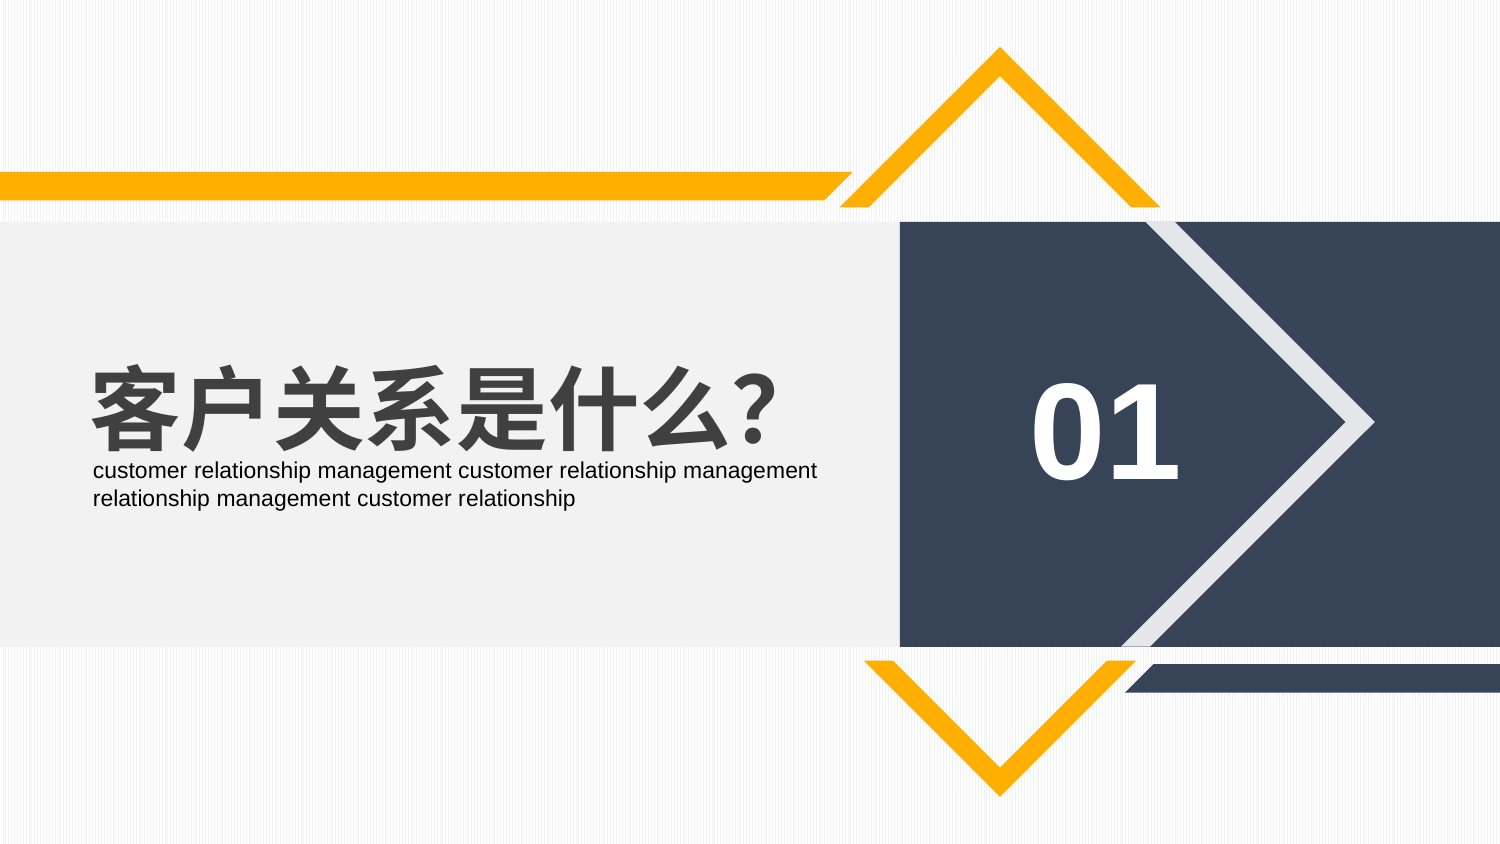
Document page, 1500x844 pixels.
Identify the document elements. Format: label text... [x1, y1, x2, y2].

text_box 客户关系是什么？ [75, 322, 863, 470]
text_box [0, 221, 899, 648]
text_box [899, 221, 1343, 648]
text_box [837, 45, 1163, 209]
text_box [1118, 220, 1377, 648]
text_box 01 [1014, 334, 1198, 515]
text_box [1122, 662, 1500, 694]
text_box [1152, 221, 1500, 648]
text_box [0, 170, 856, 202]
text_box [861, 659, 1139, 799]
text_box customer relationship management customer relationship management relationship management customer relationship [78, 448, 833, 519]
